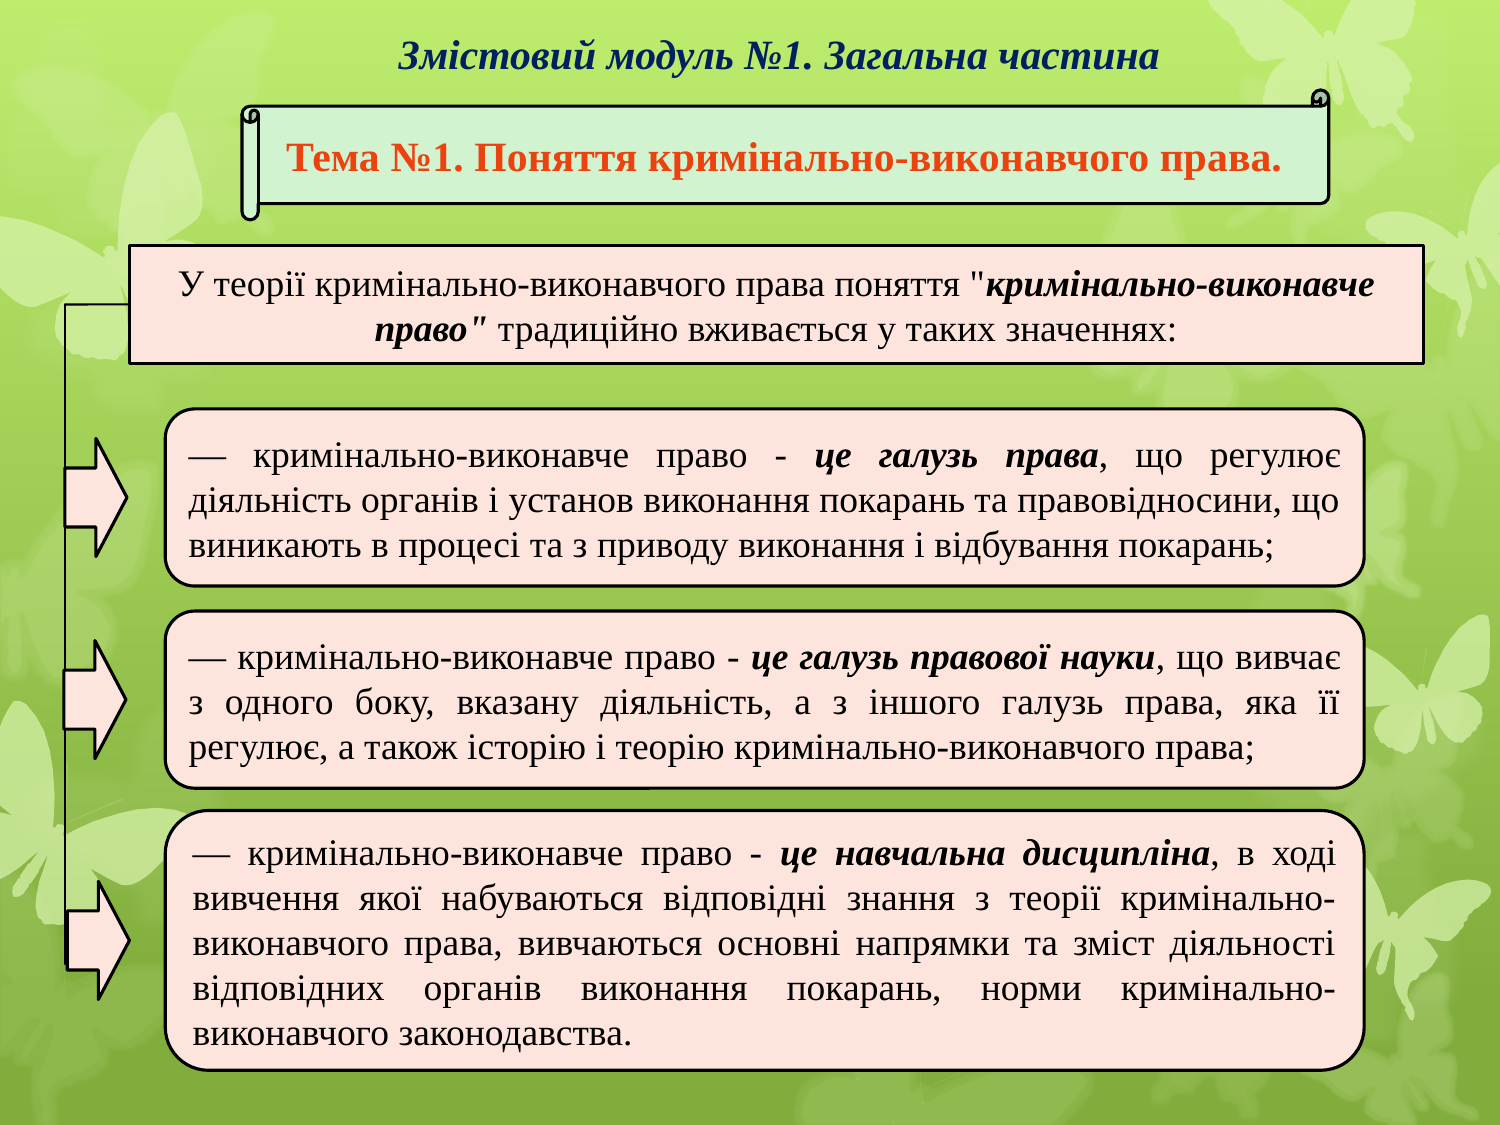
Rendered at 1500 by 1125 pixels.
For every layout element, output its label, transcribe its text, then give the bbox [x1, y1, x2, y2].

text_box Тема №1. Поняття кримінально-виконавчого права. [240, 88, 1331, 222]
text_box — кримінально-виконавче право - це навчальна дисципліна, в ході вивчення якої набуваються відповідні знання з теорії кримінально-виконавчого права, вивчаються основні напрямки та зміст діяльності відповідних органів виконання покарань, норми кримінально-виконавчого законодавства. [163, 808, 1366, 1072]
text_box — кримінально-виконавче право - це галузь права, що регулює діяльність органів і установ виконання покарань та правовідносини, що виникають в процесі та з приводу виконання і відбування покарань; [163, 407, 1366, 588]
text_box [66, 879, 131, 1002]
text_box [71, 639, 128, 761]
text_box [71, 436, 129, 559]
title Змістовий модуль №1. Загальна частина [104, 0, 1455, 107]
text_box — кримінально-виконавче право - це галузь правової науки, що вивчає з одного боку, вказану діяльність, а з іншого галузь права, яка її регулює, а також історію і теорію кримінально-виконавчого права; [163, 609, 1366, 790]
text_box У теорії кримінально-виконавчого права поняття "кримінально-виконавче право" традиційно вживається у таких значеннях: [128, 244, 1425, 365]
